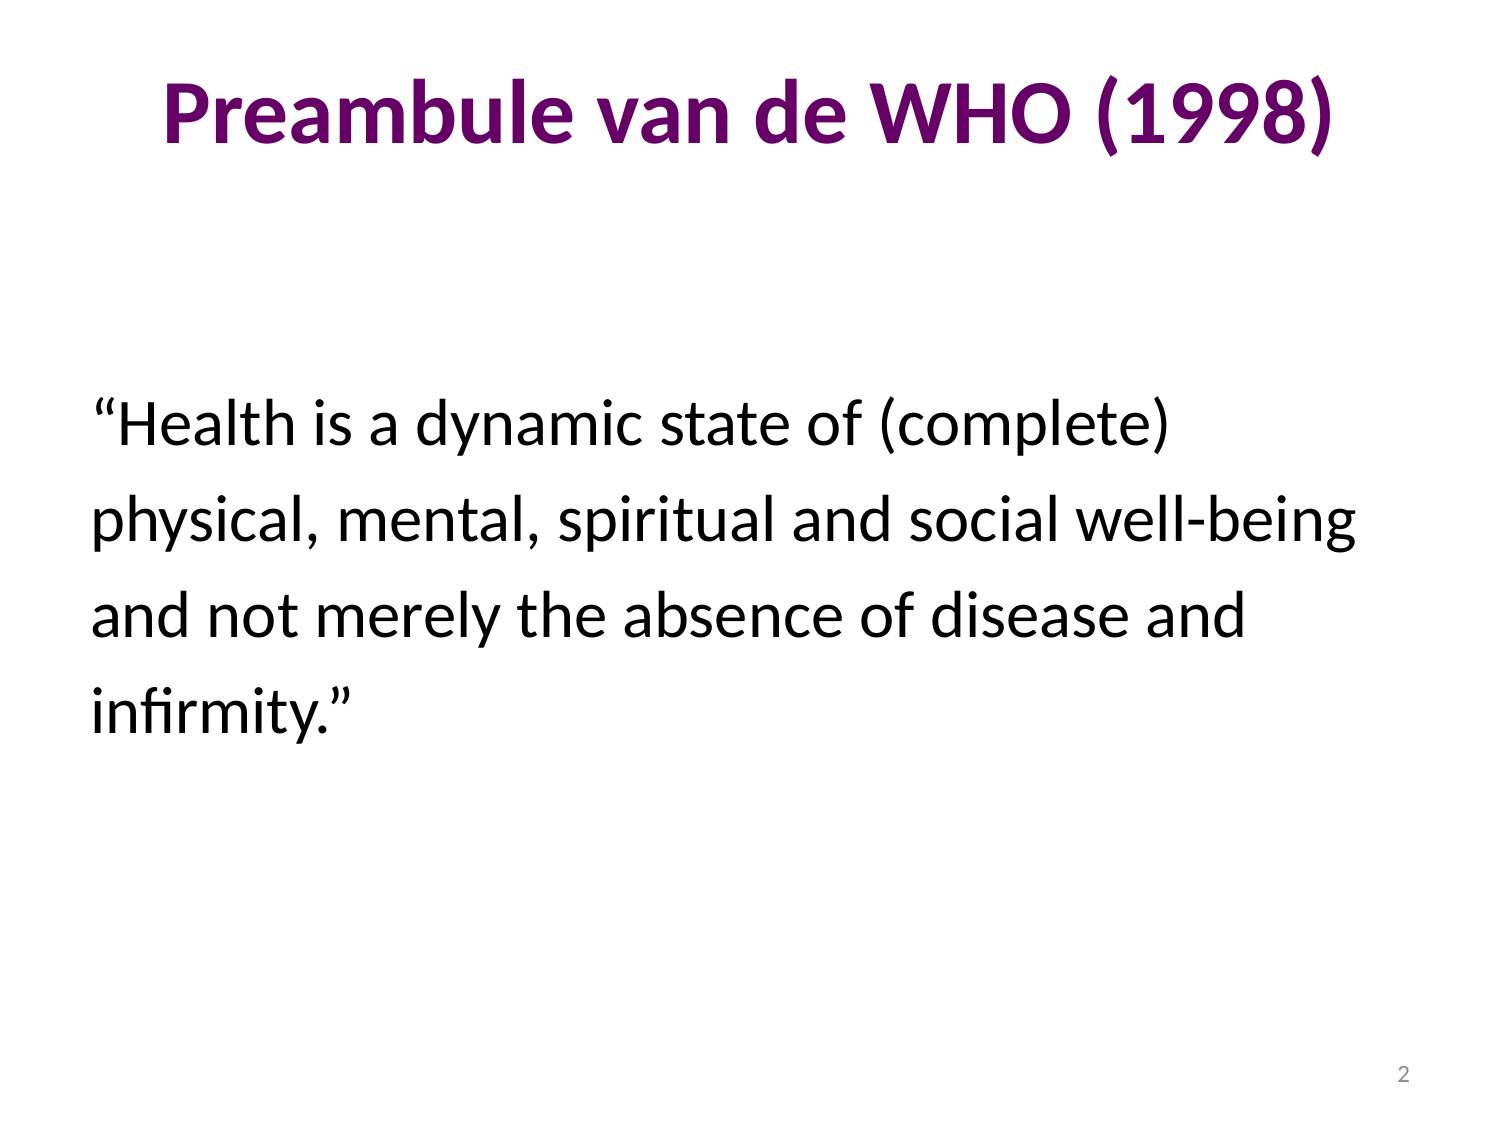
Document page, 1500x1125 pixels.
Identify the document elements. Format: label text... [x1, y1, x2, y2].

title Preambule van de WHO (1998) [45, 37, 1455, 176]
list “Health is a dynamic state of (complete) physical, mental, spiritual and social well-being and not merely the absence of disease and infirmity.” [75, 262, 1425, 1005]
slide_number 2 [1074, 1042, 1425, 1103]
